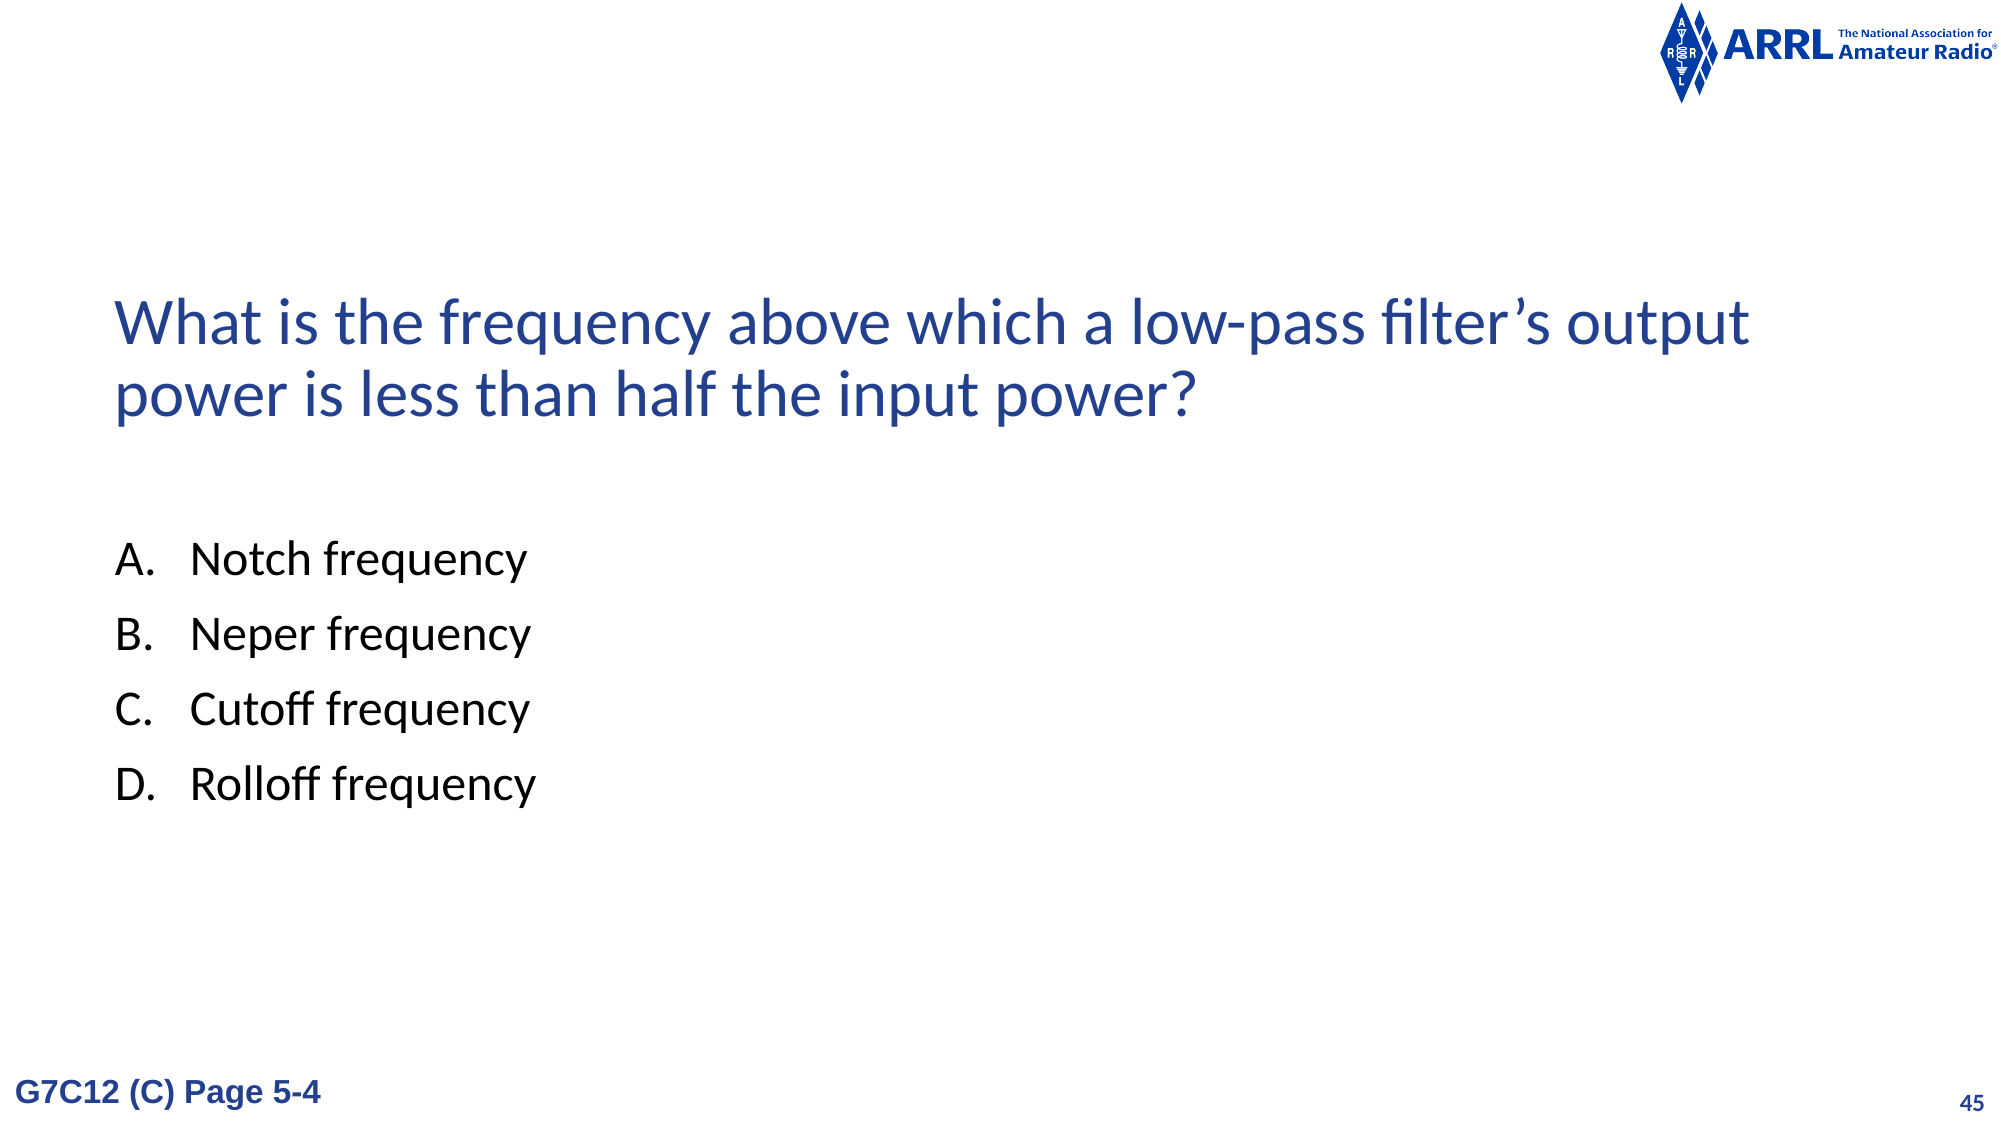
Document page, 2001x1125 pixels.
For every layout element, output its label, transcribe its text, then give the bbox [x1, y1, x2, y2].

title What is the frequency above which a low-pass filter’s output power is less than half the input power? [99, 249, 1900, 468]
picture [1658, 0, 1999, 106]
list Notch frequency Neper frequency Cutoff frequency Rolloff frequency [99, 525, 1900, 1005]
text_box G7C12 (C) Page 5-4 [0, 1062, 1313, 1118]
text_box 45 [1899, 1079, 2000, 1125]
